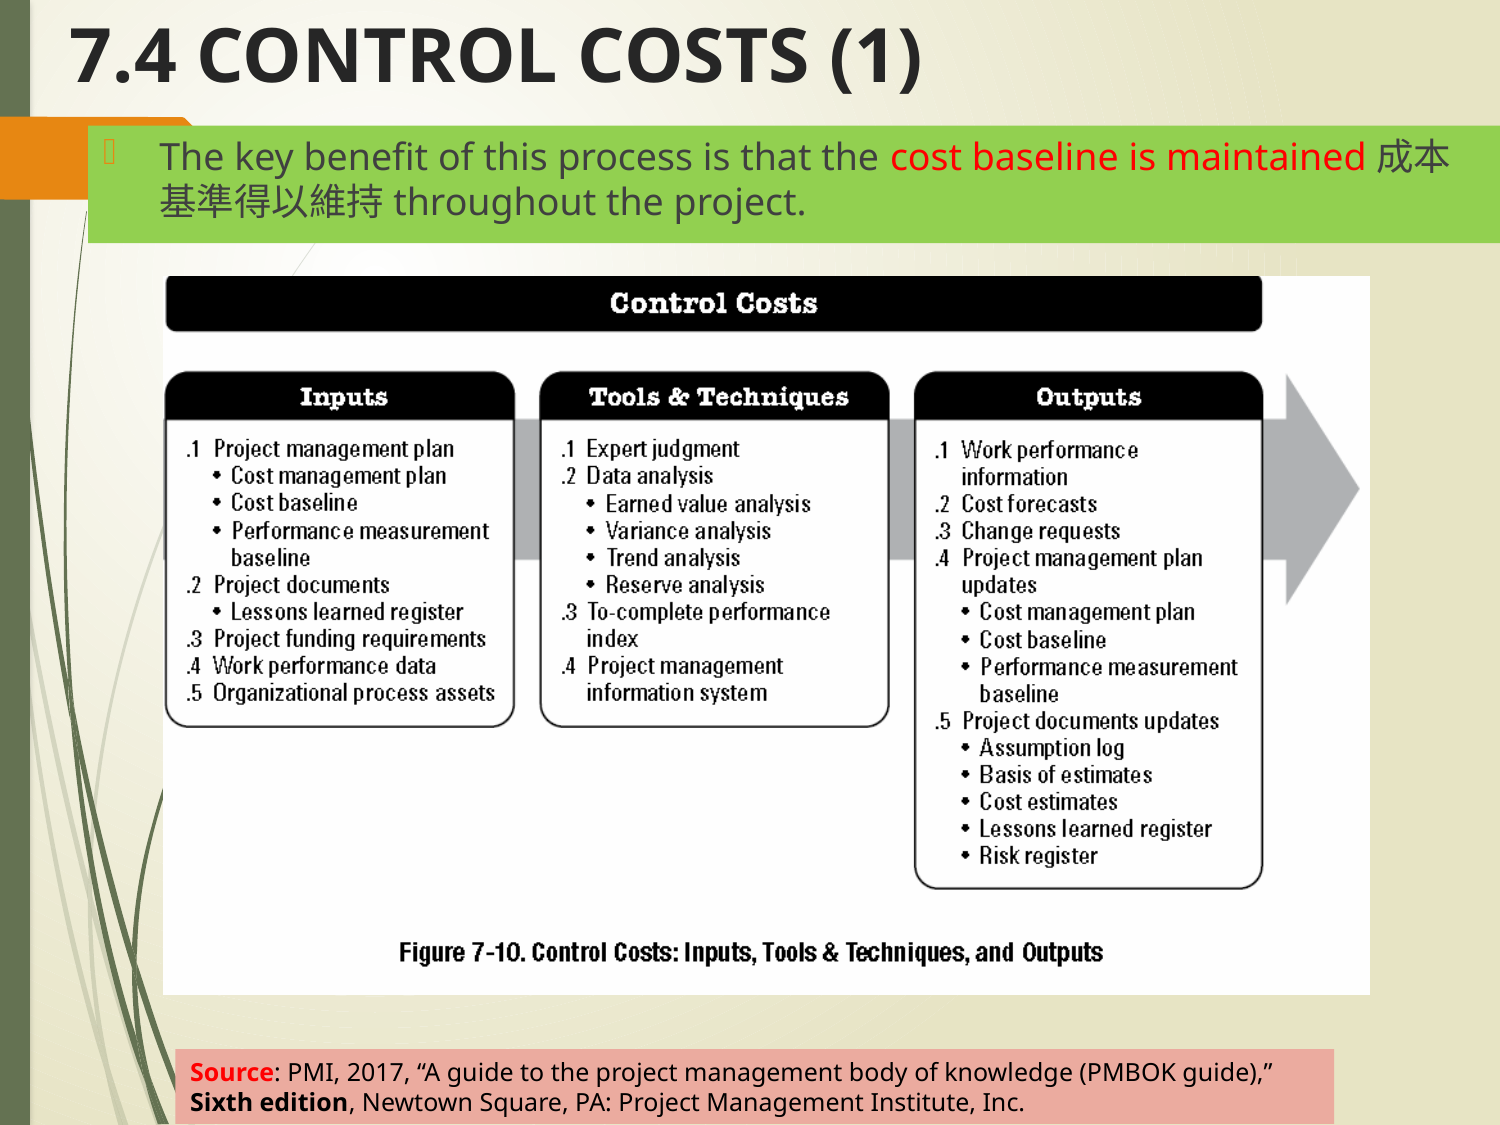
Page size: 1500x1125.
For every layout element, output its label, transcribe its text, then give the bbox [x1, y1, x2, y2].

text_box Source: PMI, 2017, “A guide to the project management body of knowledge (PMBOK guide),” Sixth edition, Newtown Square, PA: Project Management Institute, Inc. [175, 1049, 1335, 1124]
picture [163, 276, 1370, 996]
list The key benefit of this process is that the cost baseline is maintained成本基準得以維持throughout the project. [88, 125, 1500, 244]
title 7.4 CONTROL COSTS (1) [54, 0, 1500, 110]
